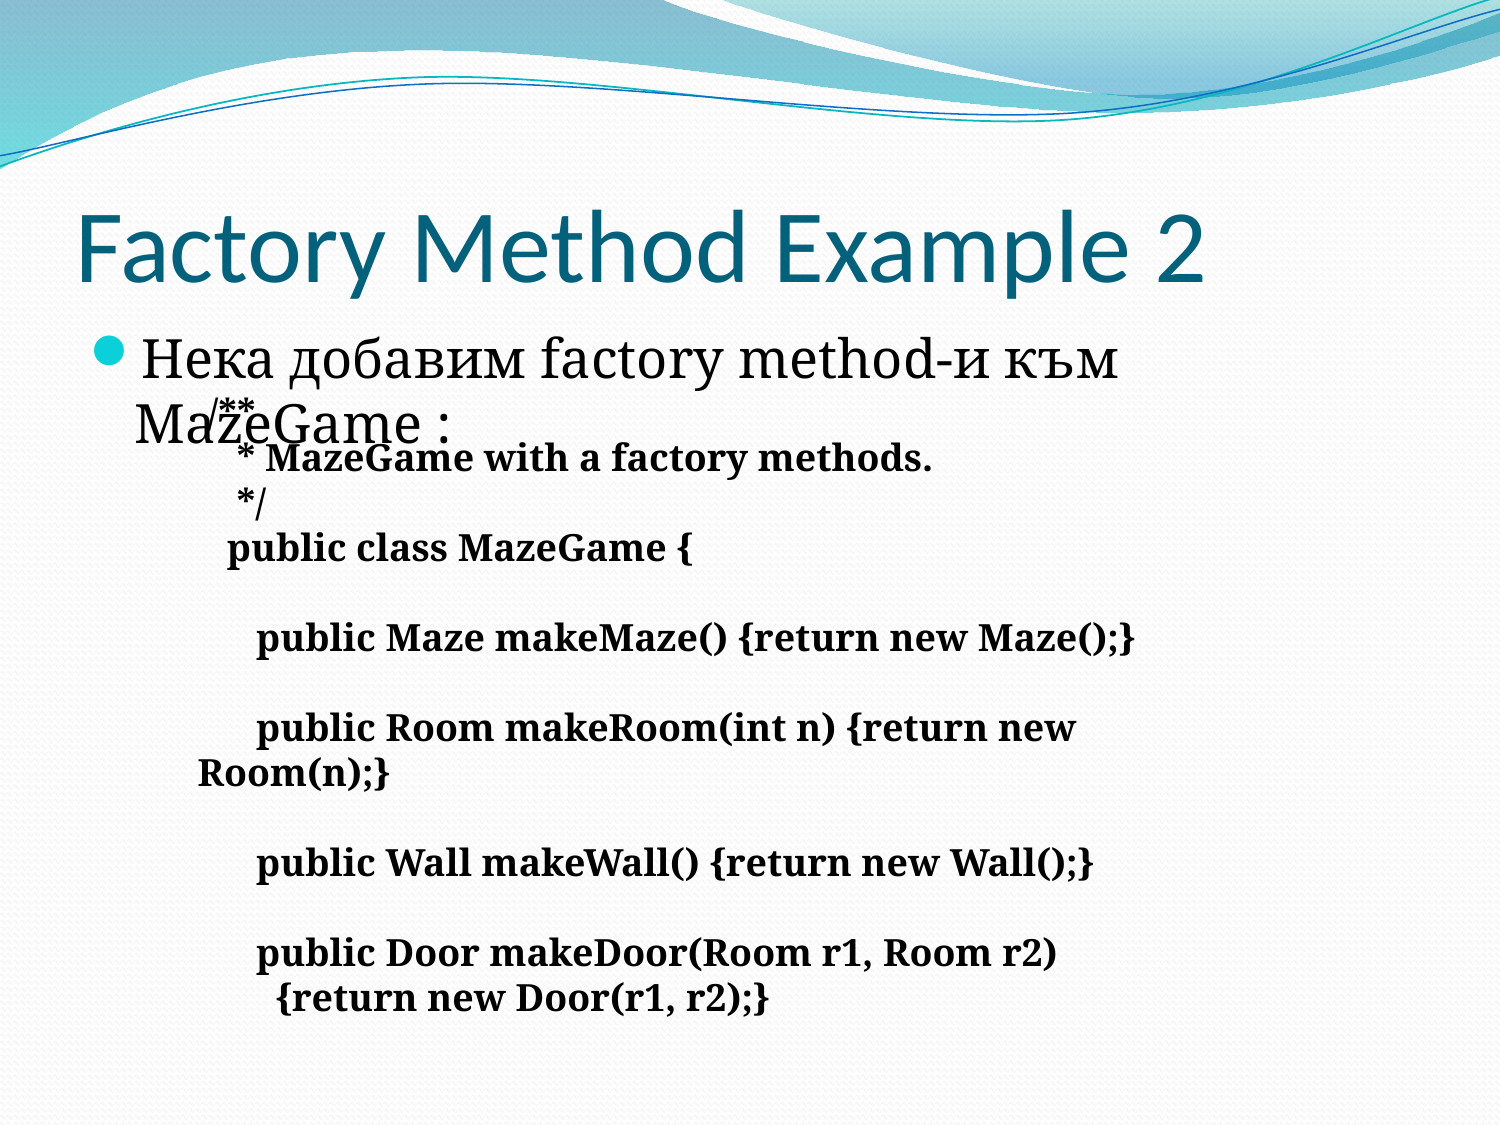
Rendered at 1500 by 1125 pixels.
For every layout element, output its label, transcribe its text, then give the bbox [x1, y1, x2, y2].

list Нека добавим factory method-и към MazeGame : [75, 317, 1425, 1038]
text_box /** * MazeGame with a factory methods. */ public class MazeGame { public Maze makeMaze() {return new Maze();} public Room makeRoom(int n) {return new Room(n);} public Wall makeWall() {return new Wall();} public Door makeDoor(Room r1, Room r2) {return new Door(r1, r2);} [182, 381, 1258, 1027]
title Factory Method Example 2 [75, 115, 1425, 303]
